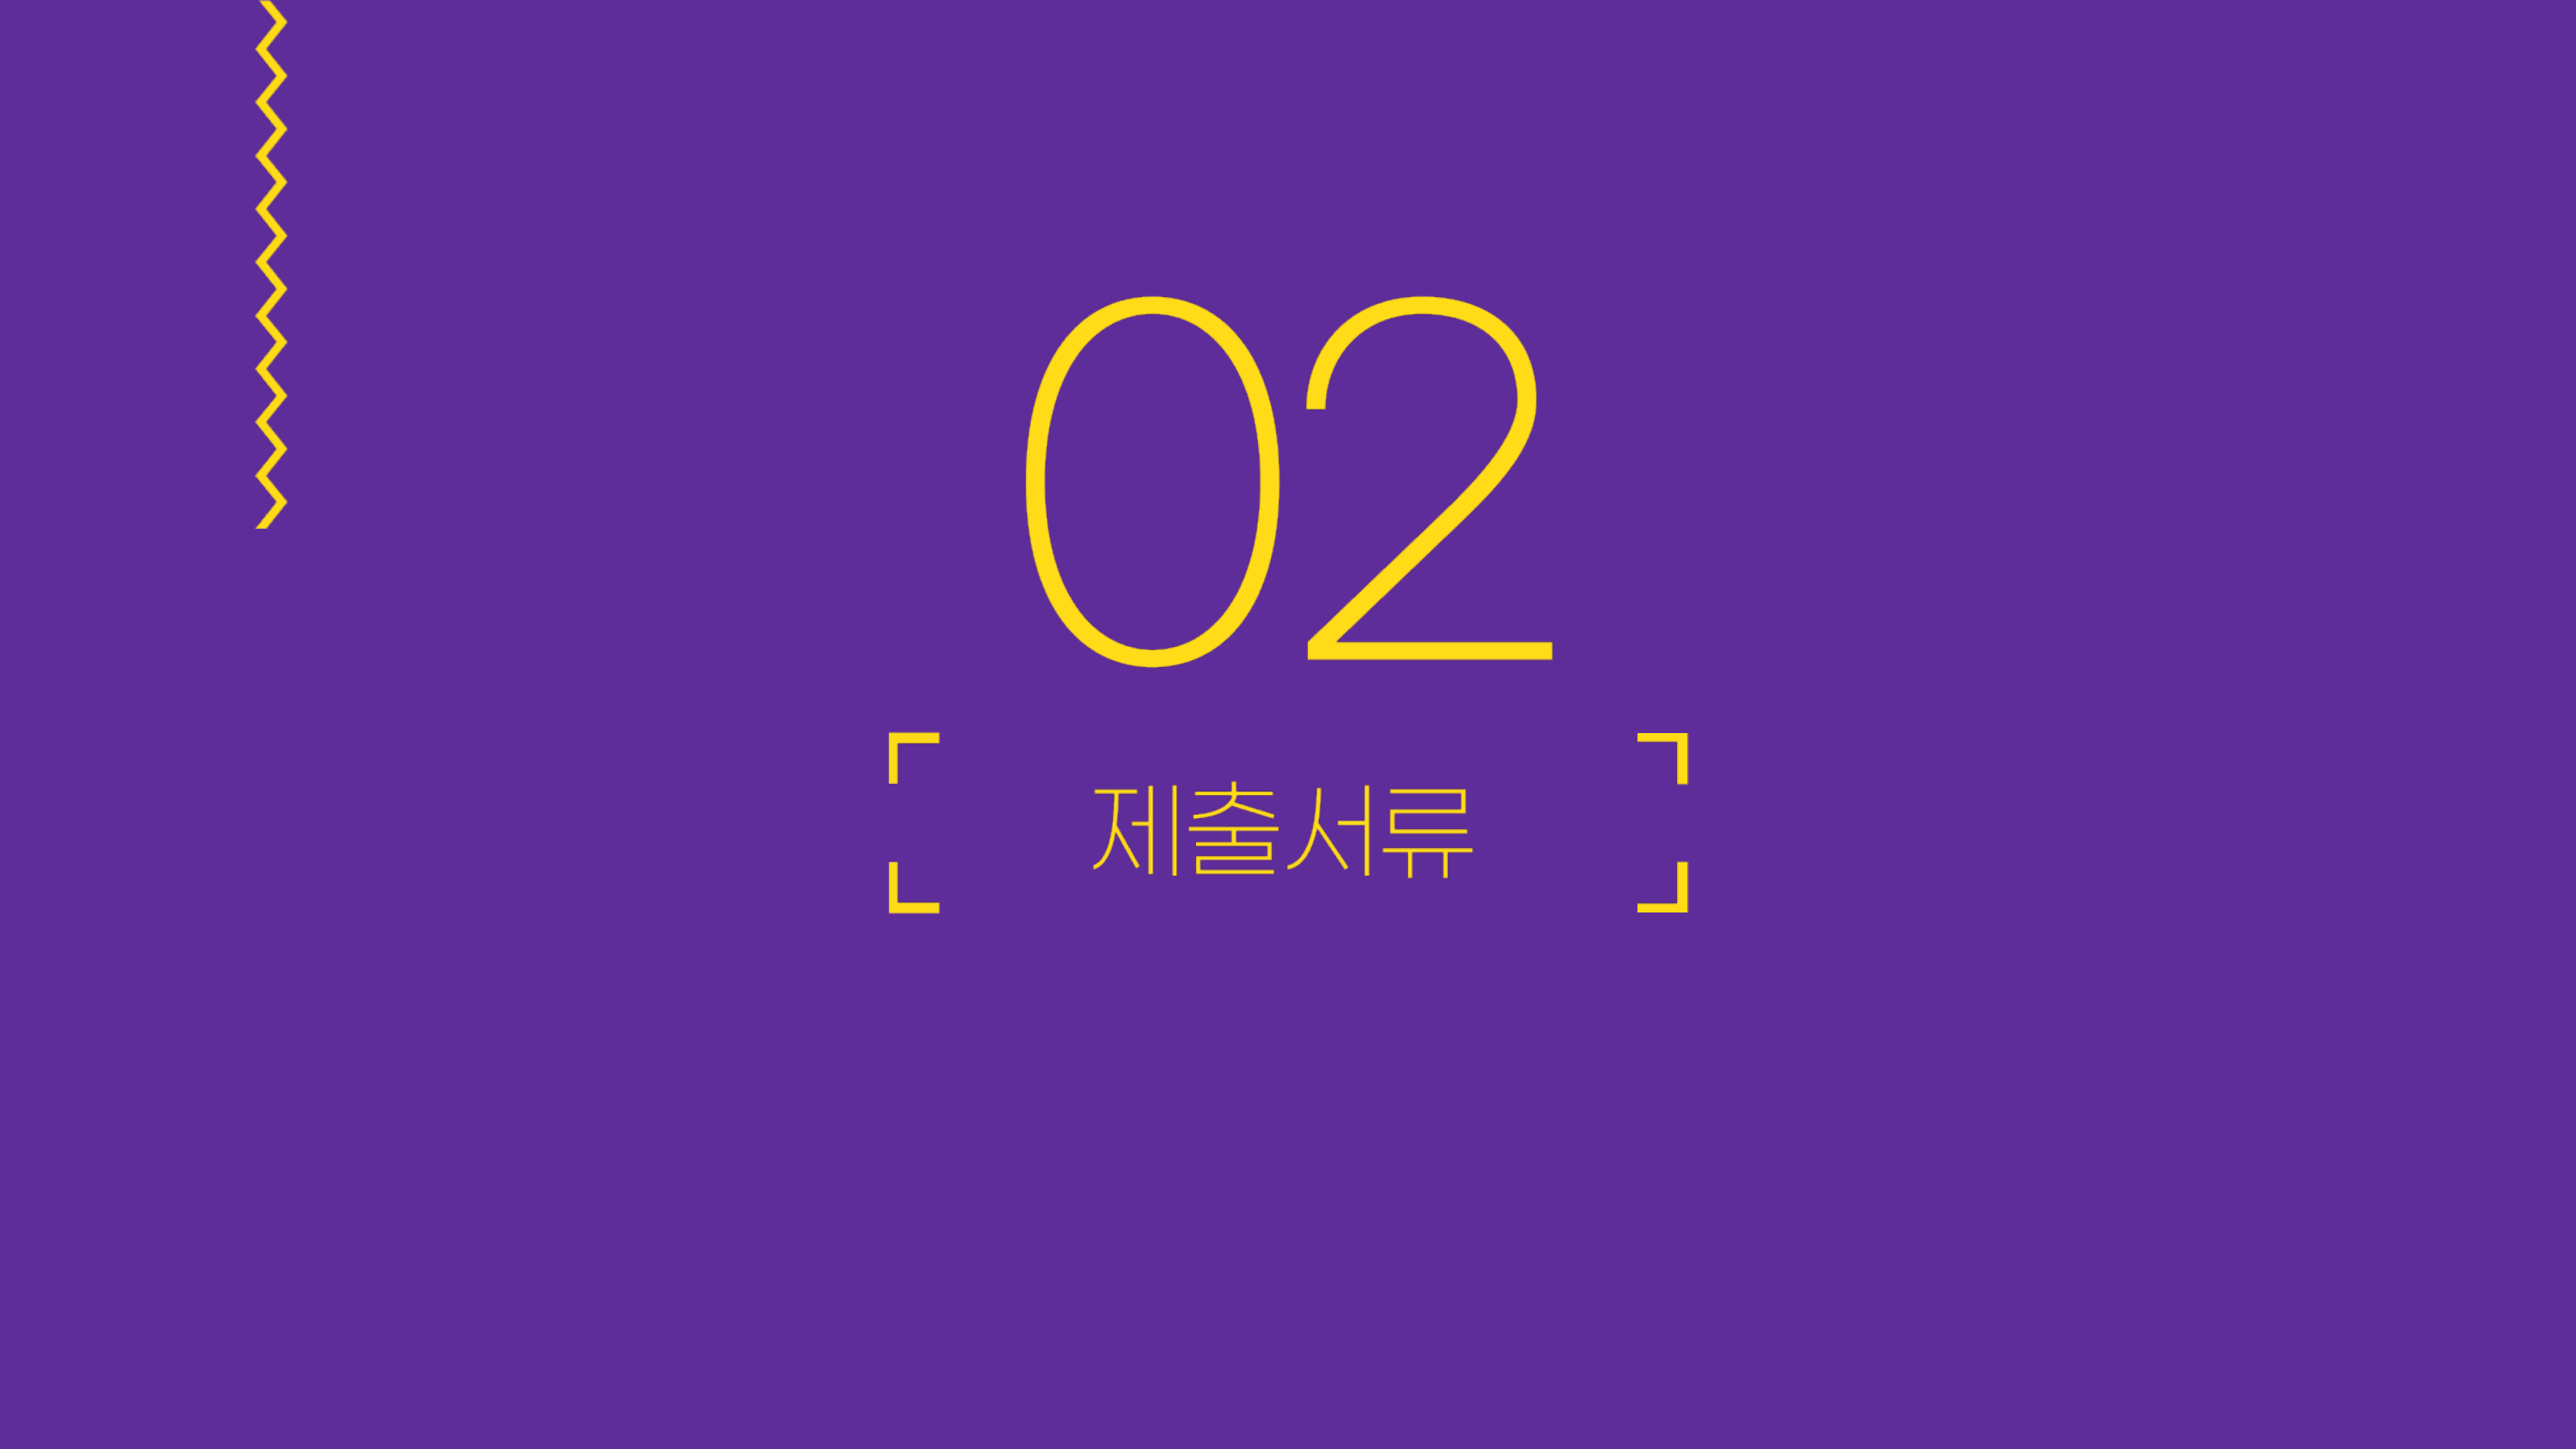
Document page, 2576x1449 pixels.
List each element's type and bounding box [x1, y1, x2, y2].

text_box [7, 247, 536, 281]
text_box [1637, 860, 1689, 913]
text_box [888, 862, 940, 914]
text_box [888, 731, 940, 784]
picture [256, 1, 287, 247]
text_box [1637, 733, 1689, 785]
picture [818, 144, 1805, 927]
picture [256, 281, 287, 528]
